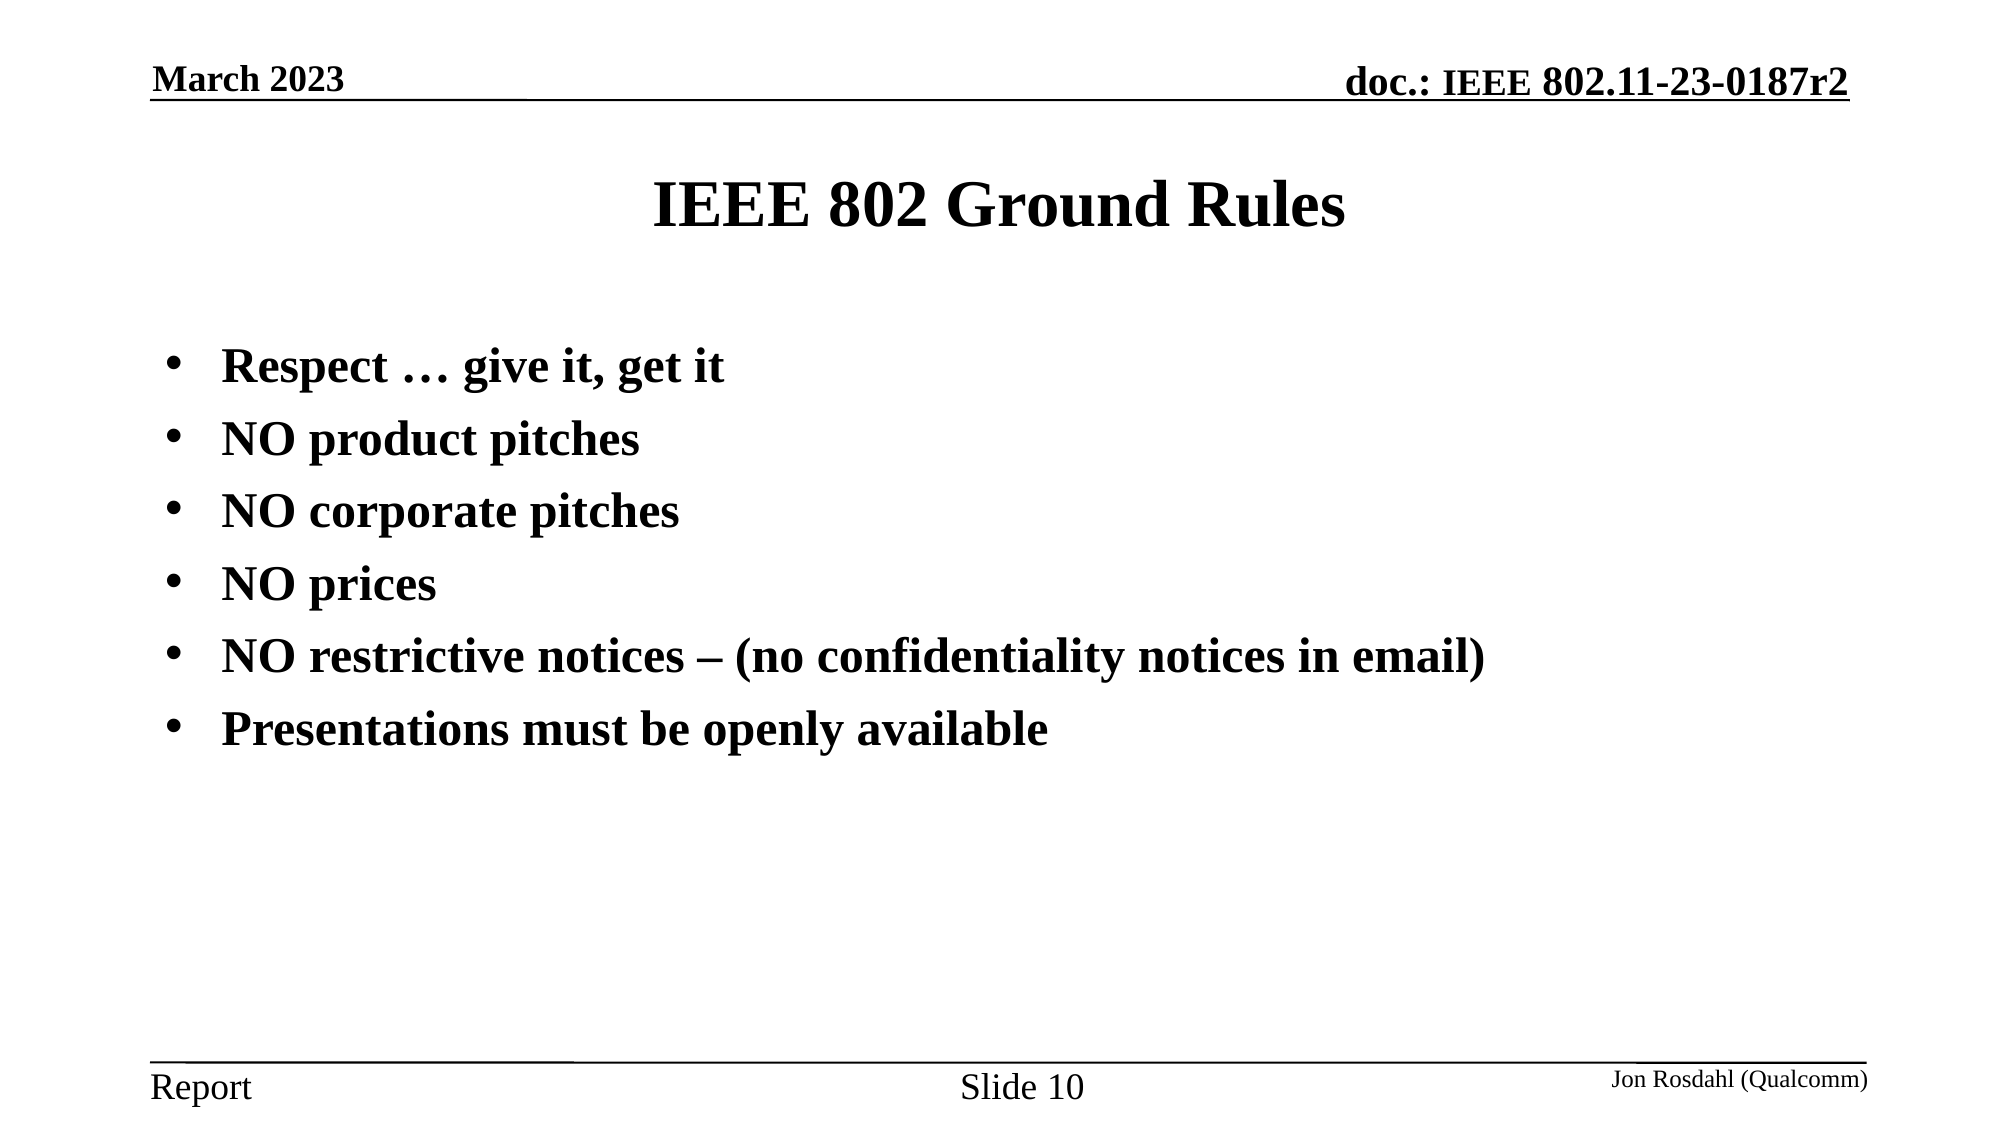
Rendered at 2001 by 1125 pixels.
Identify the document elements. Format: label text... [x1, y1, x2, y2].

title IEEE 802 Ground Rules [149, 112, 1850, 288]
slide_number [152, 54, 563, 100]
slide_number Slide 10 [950, 1061, 1095, 1125]
footer Jon Rosdahl (Qualcomm) [1171, 1061, 1869, 1093]
list Respect … give it, get it NO product pitches NO corporate pitches NO prices NO restrictive notices – (no confidentiality notices in email) Presentations must be openly available [149, 324, 1850, 1000]
